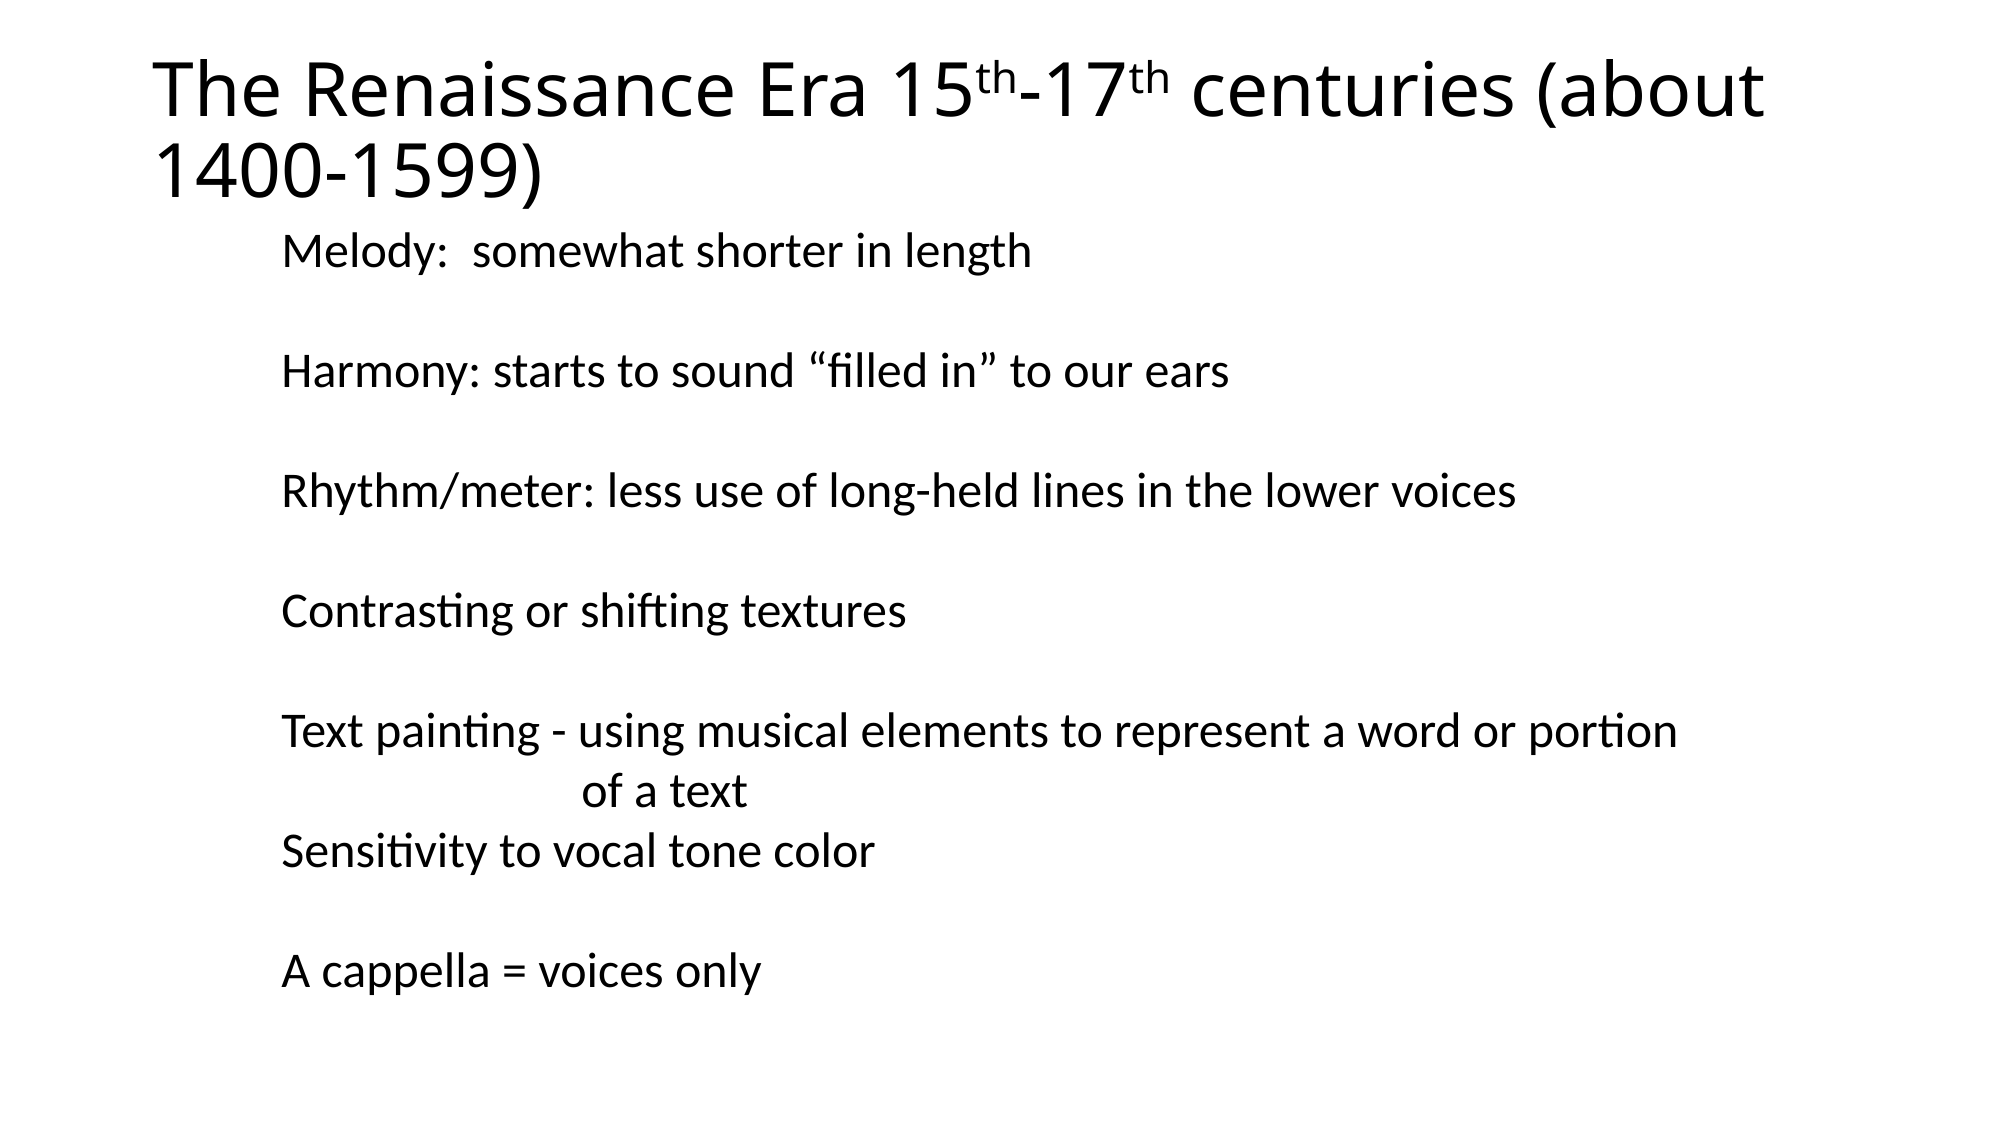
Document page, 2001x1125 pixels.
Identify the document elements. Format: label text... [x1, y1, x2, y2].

title The Renaissance Era 15th-17th centuries (about 1400-1599) [137, 23, 1980, 242]
text_box Melody: somewhat shorter in length Harmony: starts to sound “filled in” to our ears Rhythm/meter: less use of long-held lines in the lower voices Contrasting or shifting textures Text painting - using musical elements to represent a word or portion of a text Sensitivity to vocal tone color A cappella = voices only [266, 210, 1705, 1125]
